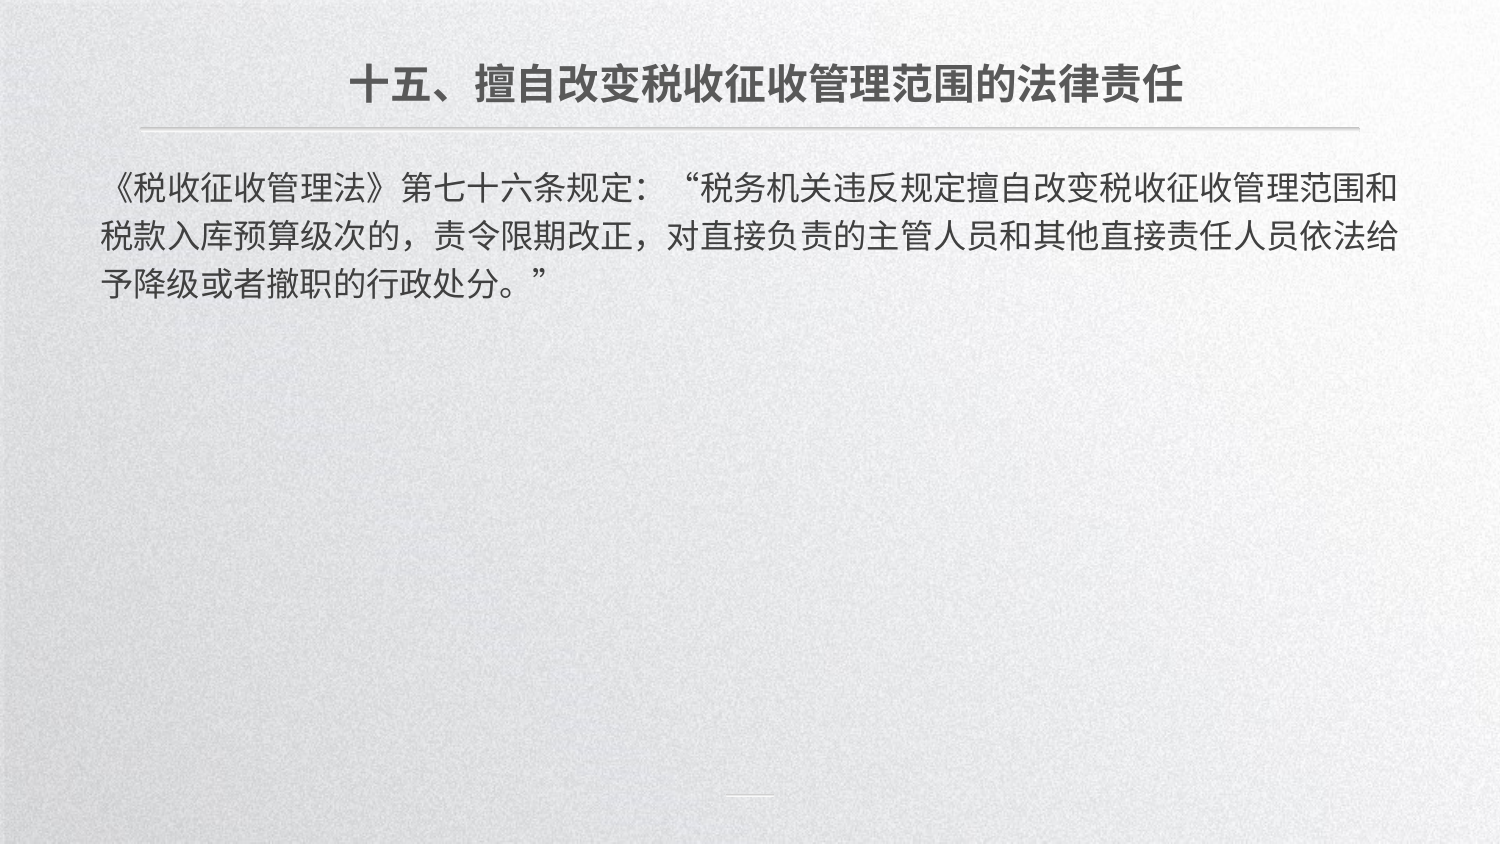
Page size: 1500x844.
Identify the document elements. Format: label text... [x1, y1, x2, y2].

text_box 十五、擅自改变税收征收管理范围的法律责任 [80, 52, 1452, 114]
picture [0, 0, 1500, 844]
text_box 《税收征收管理法》第七十六条规定：“税务机关违反规定擅自改变税收征收管理范围和税款入库预算级次的，责令限期改正，对直接负责的主管人员和其他直接责任人员依法给予降级或者撤职的行政处分。” [100, 159, 1400, 304]
